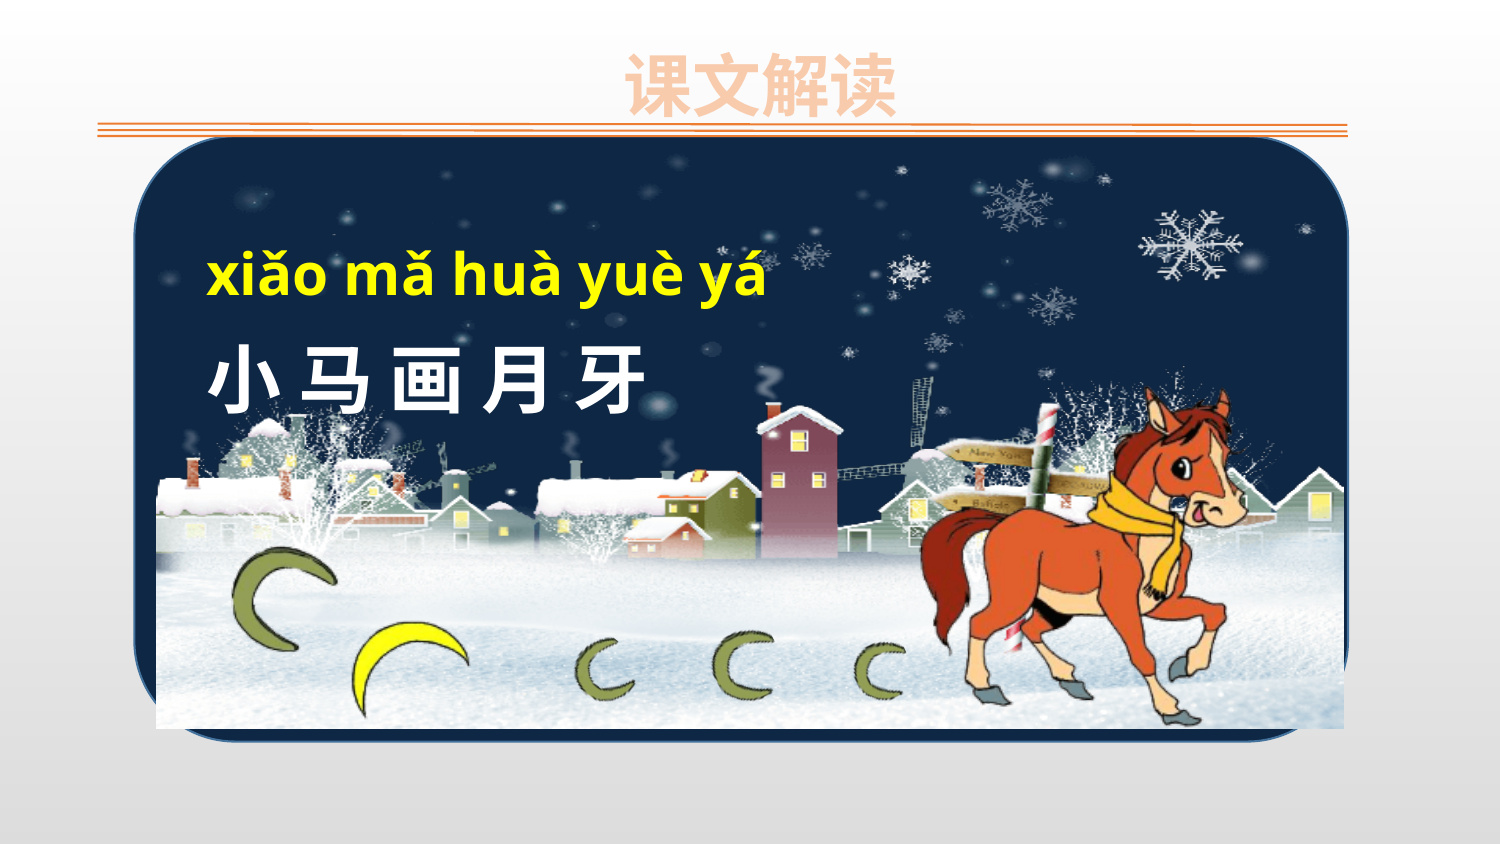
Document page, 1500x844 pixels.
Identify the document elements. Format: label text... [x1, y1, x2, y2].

text_box [182, 138, 1301, 150]
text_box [97, 123, 1349, 137]
text_box 课文解读 [612, 36, 911, 123]
text_box [184, 729, 1298, 743]
text_box [133, 173, 156, 705]
text_box [1344, 205, 1350, 673]
picture [156, 150, 1344, 732]
